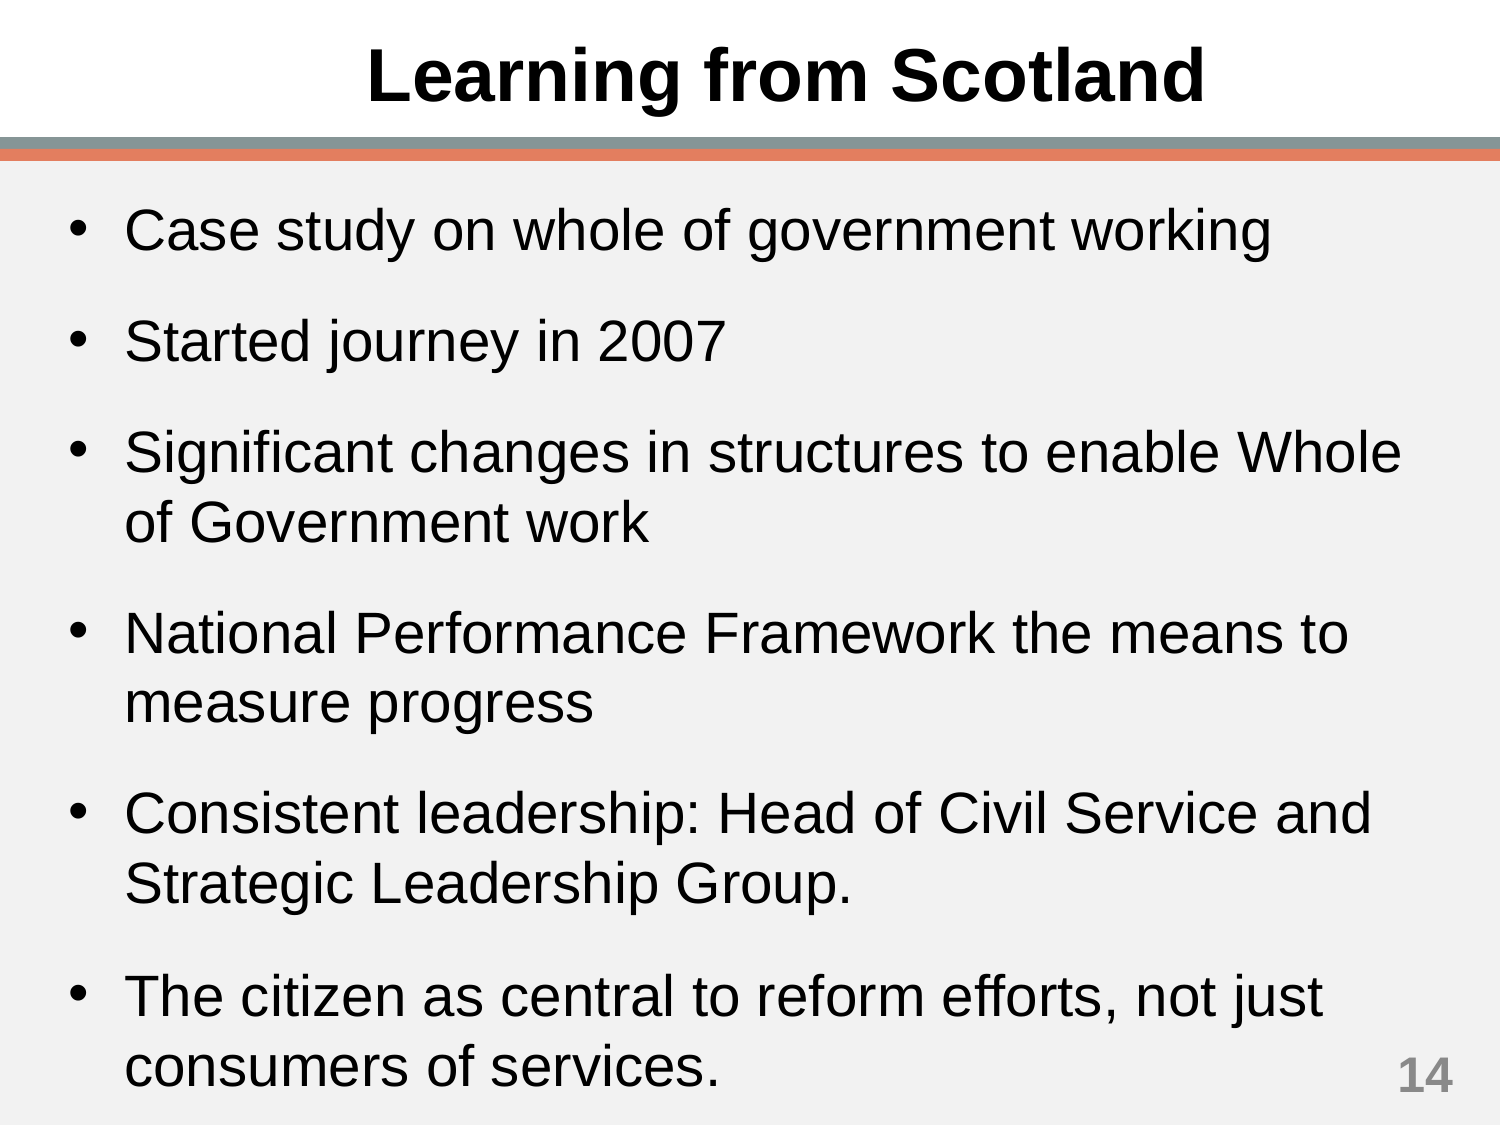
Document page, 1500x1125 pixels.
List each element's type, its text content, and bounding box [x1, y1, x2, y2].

list Case study on whole of government working Started journey in 2007 Significant changes in structures to enable Whole of Government work National Performance Framework the means to measure progress Consistent leadership: Head of Civil Service and Strategic Leadership Group. The citizen as central to reform efforts, not just consumers of services. [53, 184, 1441, 1043]
slide_number 14 [1117, 1042, 1468, 1103]
title Learning from Scotland [112, 12, 1463, 131]
